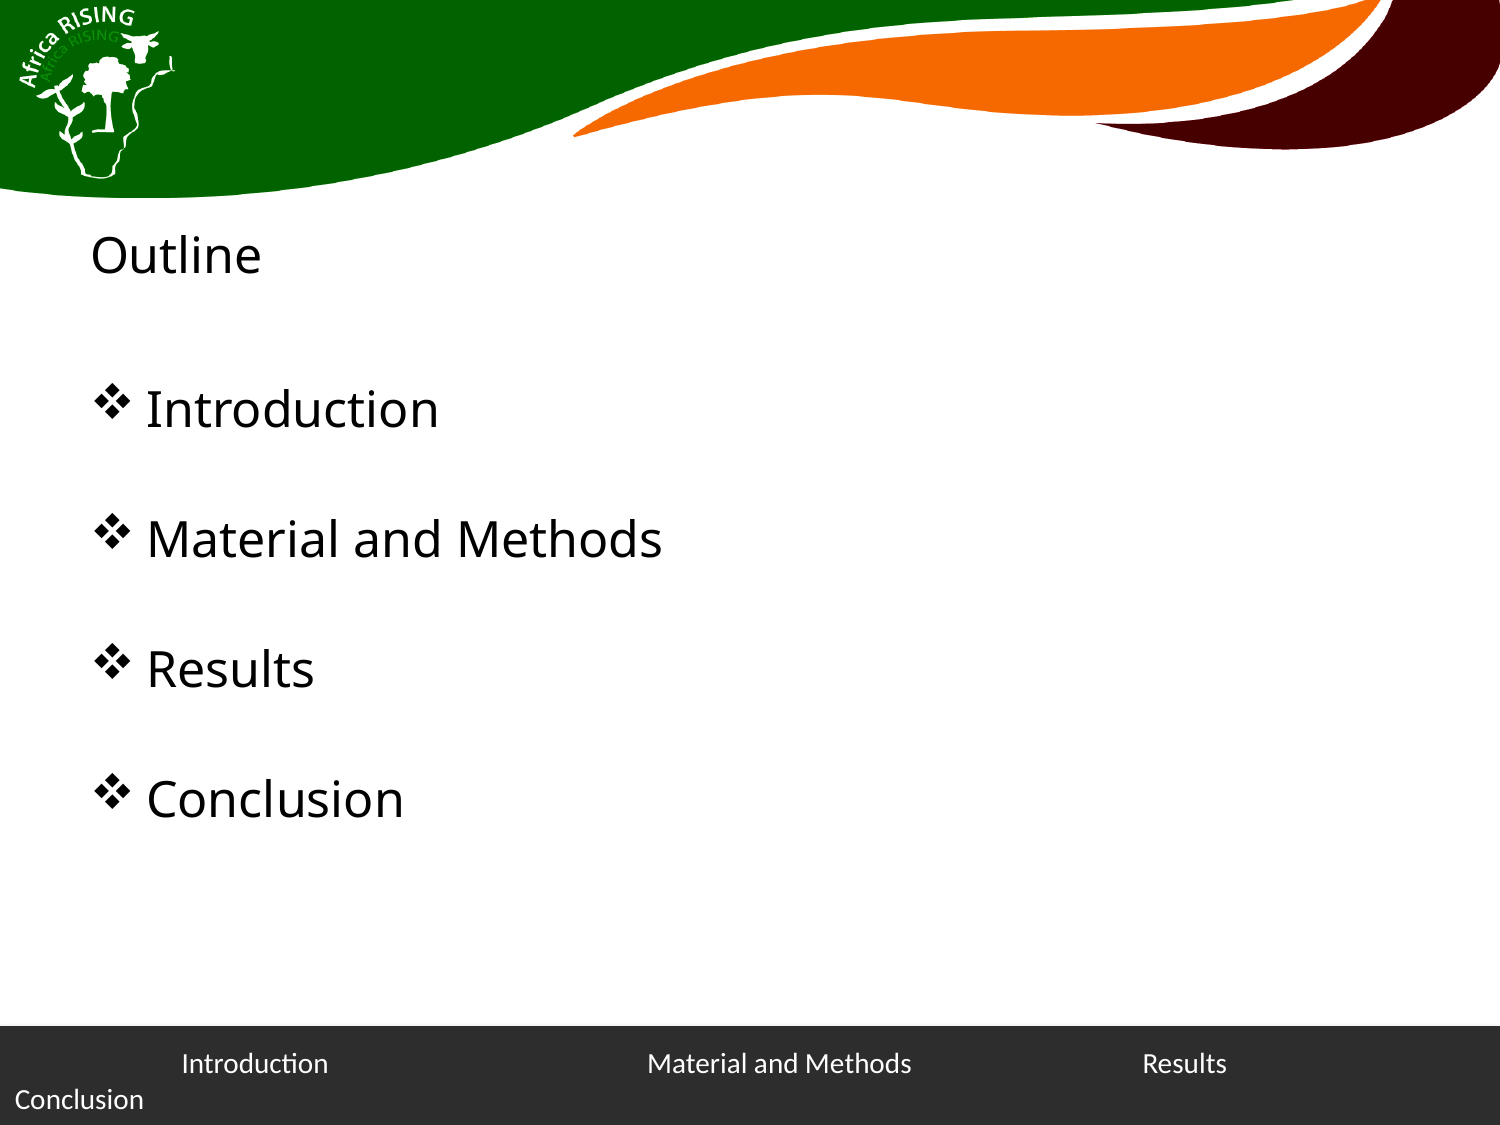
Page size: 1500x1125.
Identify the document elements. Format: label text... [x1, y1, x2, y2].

picture [0, 0, 1500, 199]
text_box Introduction Material and Methods Results Conclusion [0, 1025, 1500, 1125]
title Outline [75, 206, 1404, 309]
list Introduction Material and Methods Results Conclusion [75, 309, 1425, 890]
